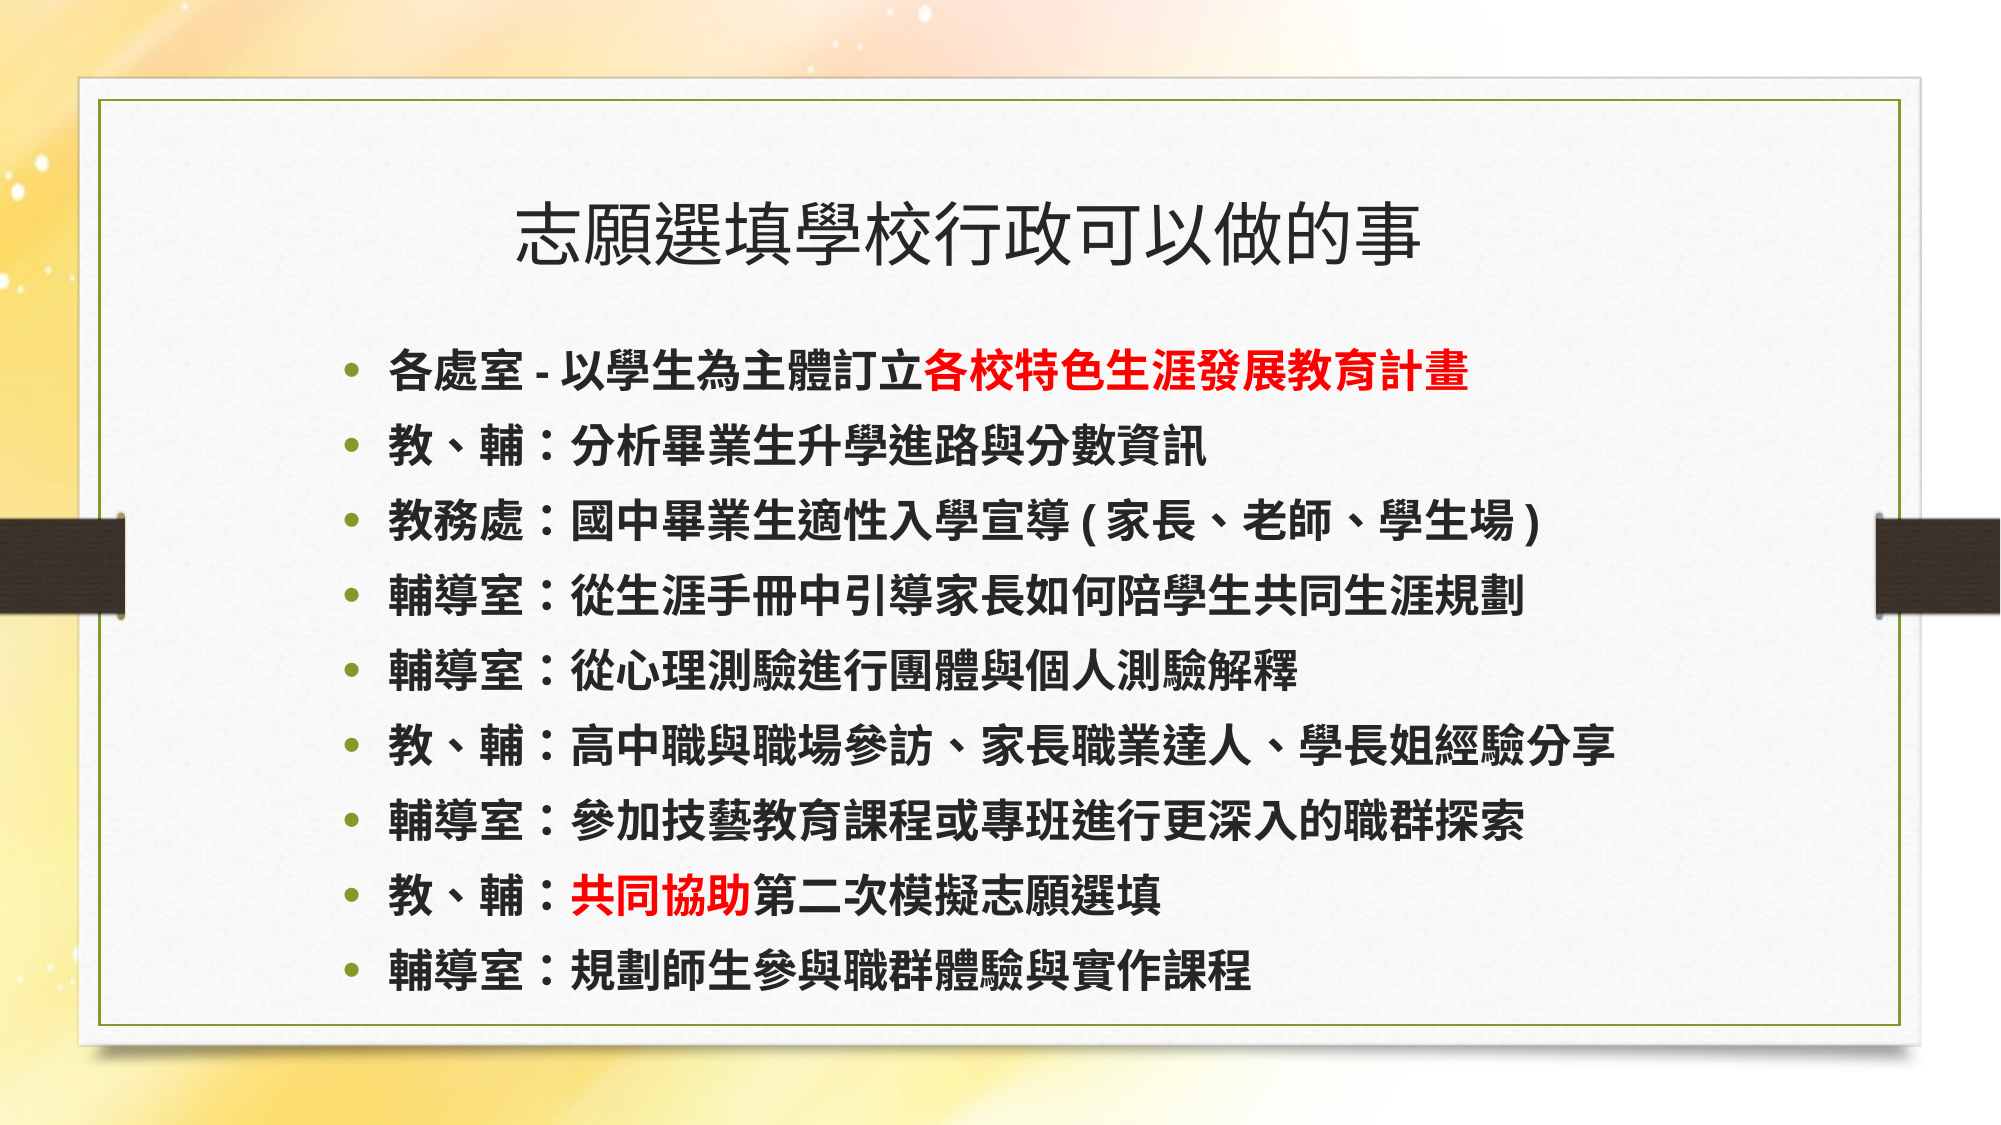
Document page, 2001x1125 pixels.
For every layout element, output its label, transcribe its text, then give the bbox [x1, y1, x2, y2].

text_box 各處室-以學生為主體訂立各校特色生涯發展教育計畫 教、輔：分析畢業生升學進路與分數資訊 教務處：國中畢業生適性入學宣導(家長、老師、學生場) 輔導室：從生涯手冊中引導家長如何陪學生共同生涯規劃 輔導室：從心理測驗進行團體與個人測驗解釋 教、輔：高中職與職場參訪、家長職業達人、學長姐經驗分享 輔導室：參加技藝教育課程或專班進行更深入的職群探索 教、輔：共同協助第二次模擬志願選填 輔導室：規劃師生參與職群體驗與實作課程 [327, 334, 1831, 1009]
text_box 志願選填學校行政可以做的事 [75, 182, 1862, 283]
picture [0, 0, 2001, 1125]
